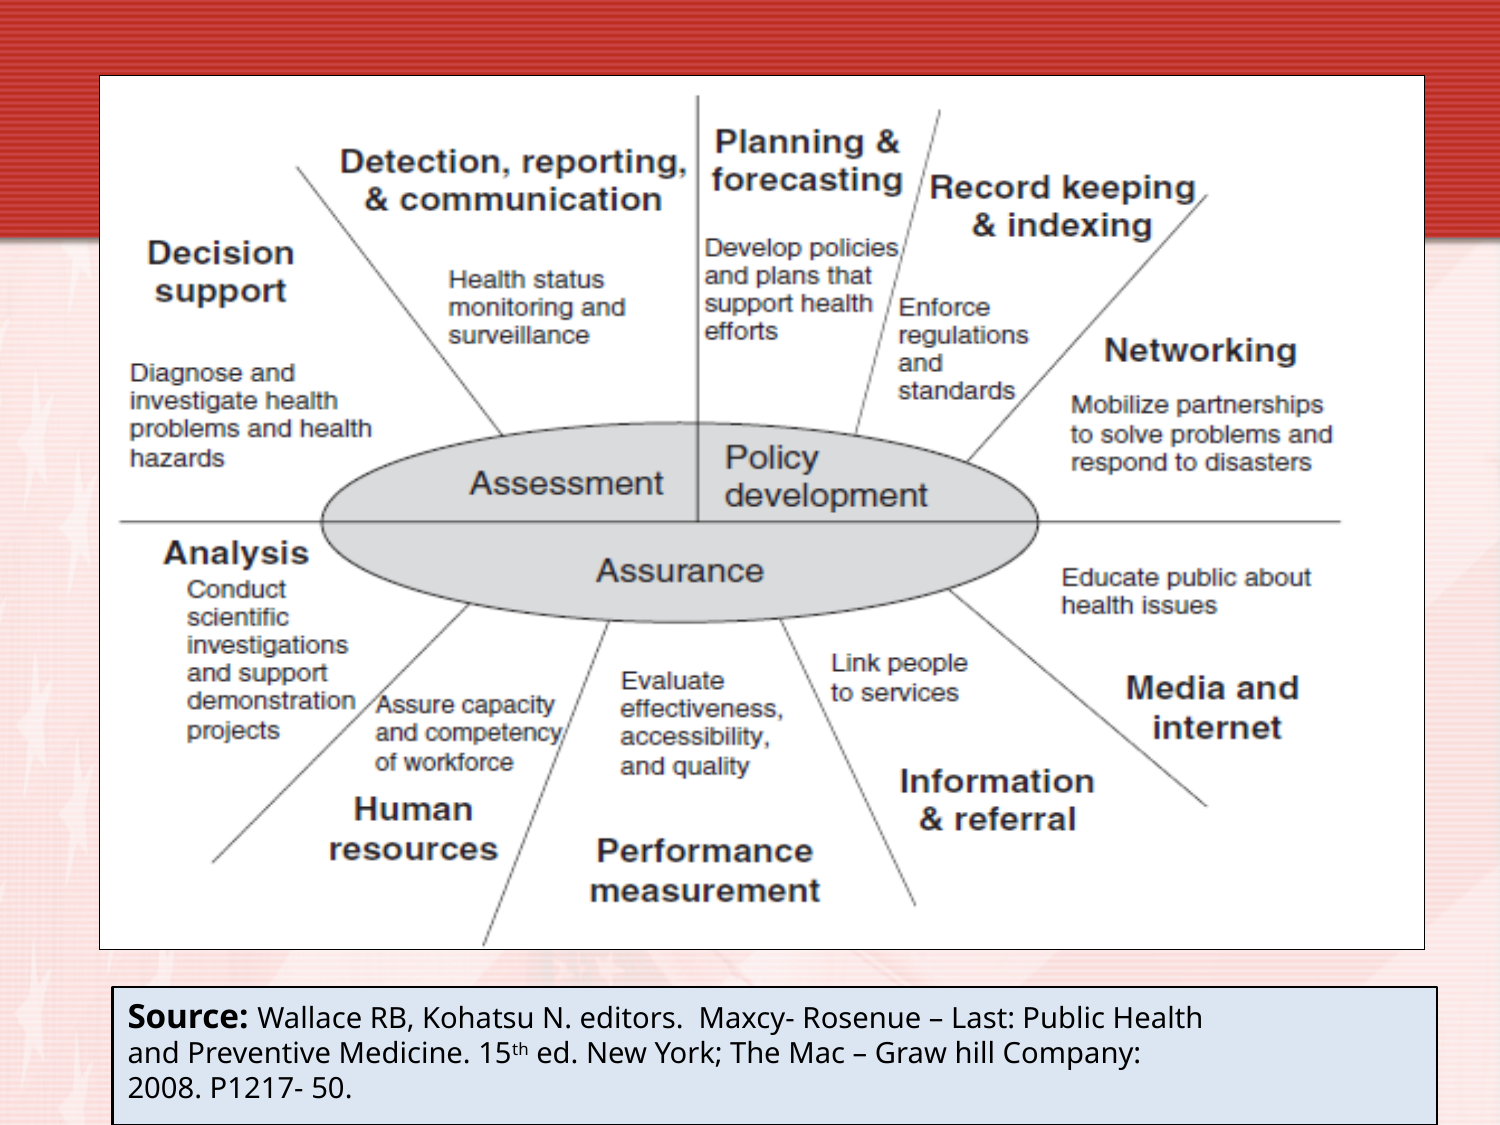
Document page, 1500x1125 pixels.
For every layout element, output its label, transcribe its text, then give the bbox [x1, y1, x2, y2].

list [99, 74, 1426, 951]
picture [0, 0, 1500, 1125]
text_box Source: Wallace RB, Kohatsu N. editors. Maxcy- Rosenue – Last: Public Health and Preventive Medicine. 15th ed. New York; The Mac – Graw hill Company: 2008. P1217- 50. [112, 987, 1438, 1125]
